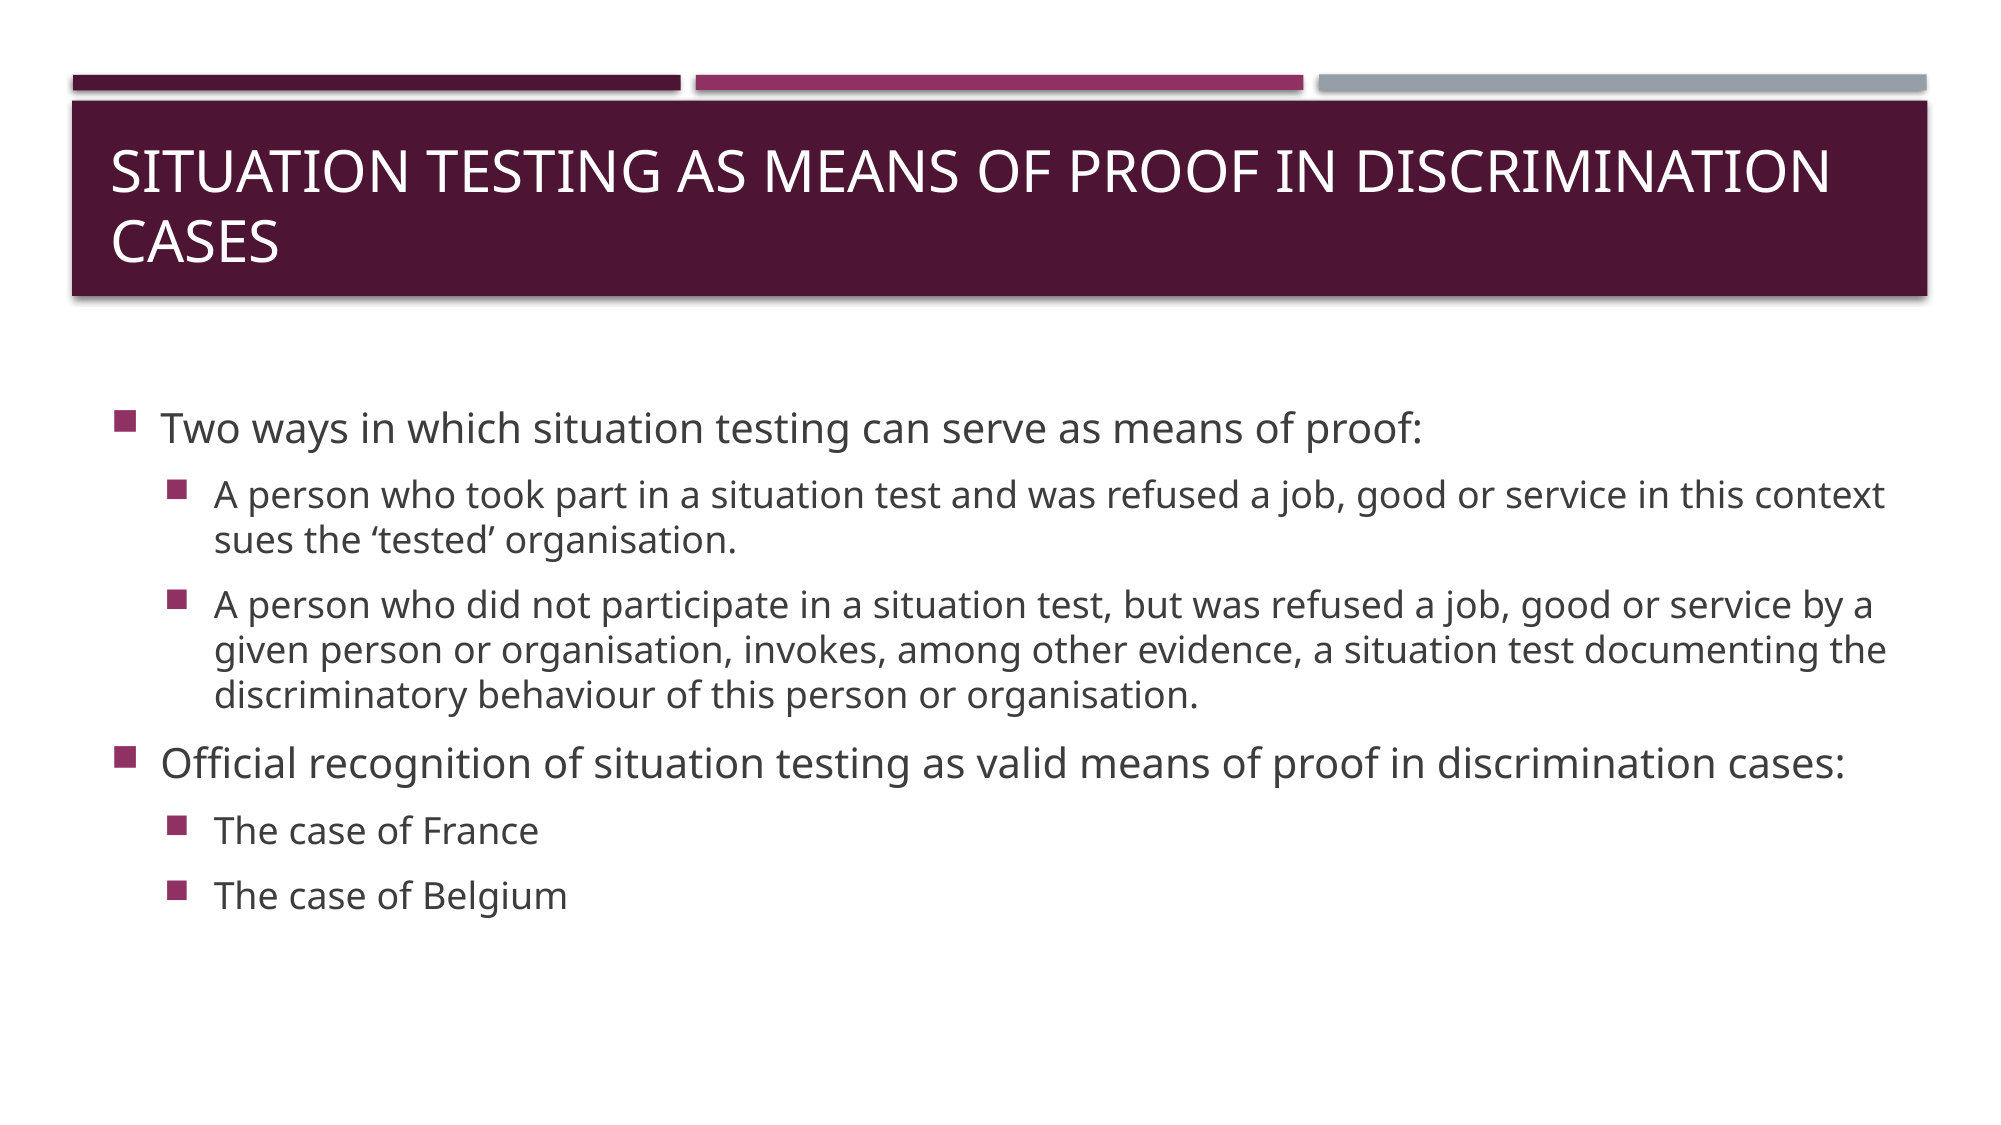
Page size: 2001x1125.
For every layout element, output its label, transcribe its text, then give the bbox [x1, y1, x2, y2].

title Situation testing as means of proof in discrimination cases [95, 115, 1905, 282]
list Two ways in which situation testing can serve as means of proof: A person who took part in a situation test and was refused a job, good or service in this context sues the ‘tested’ organisation. A person who did not participate in a situation test, but was refused a job, good or service by a given person or organisation, invokes, among other evidence, a situation test documenting the discriminatory behaviour of this person or organisation. Official recognition of situation testing as valid means of proof in discrimination cases: The case of France The case of Belgium [95, 357, 1905, 962]
